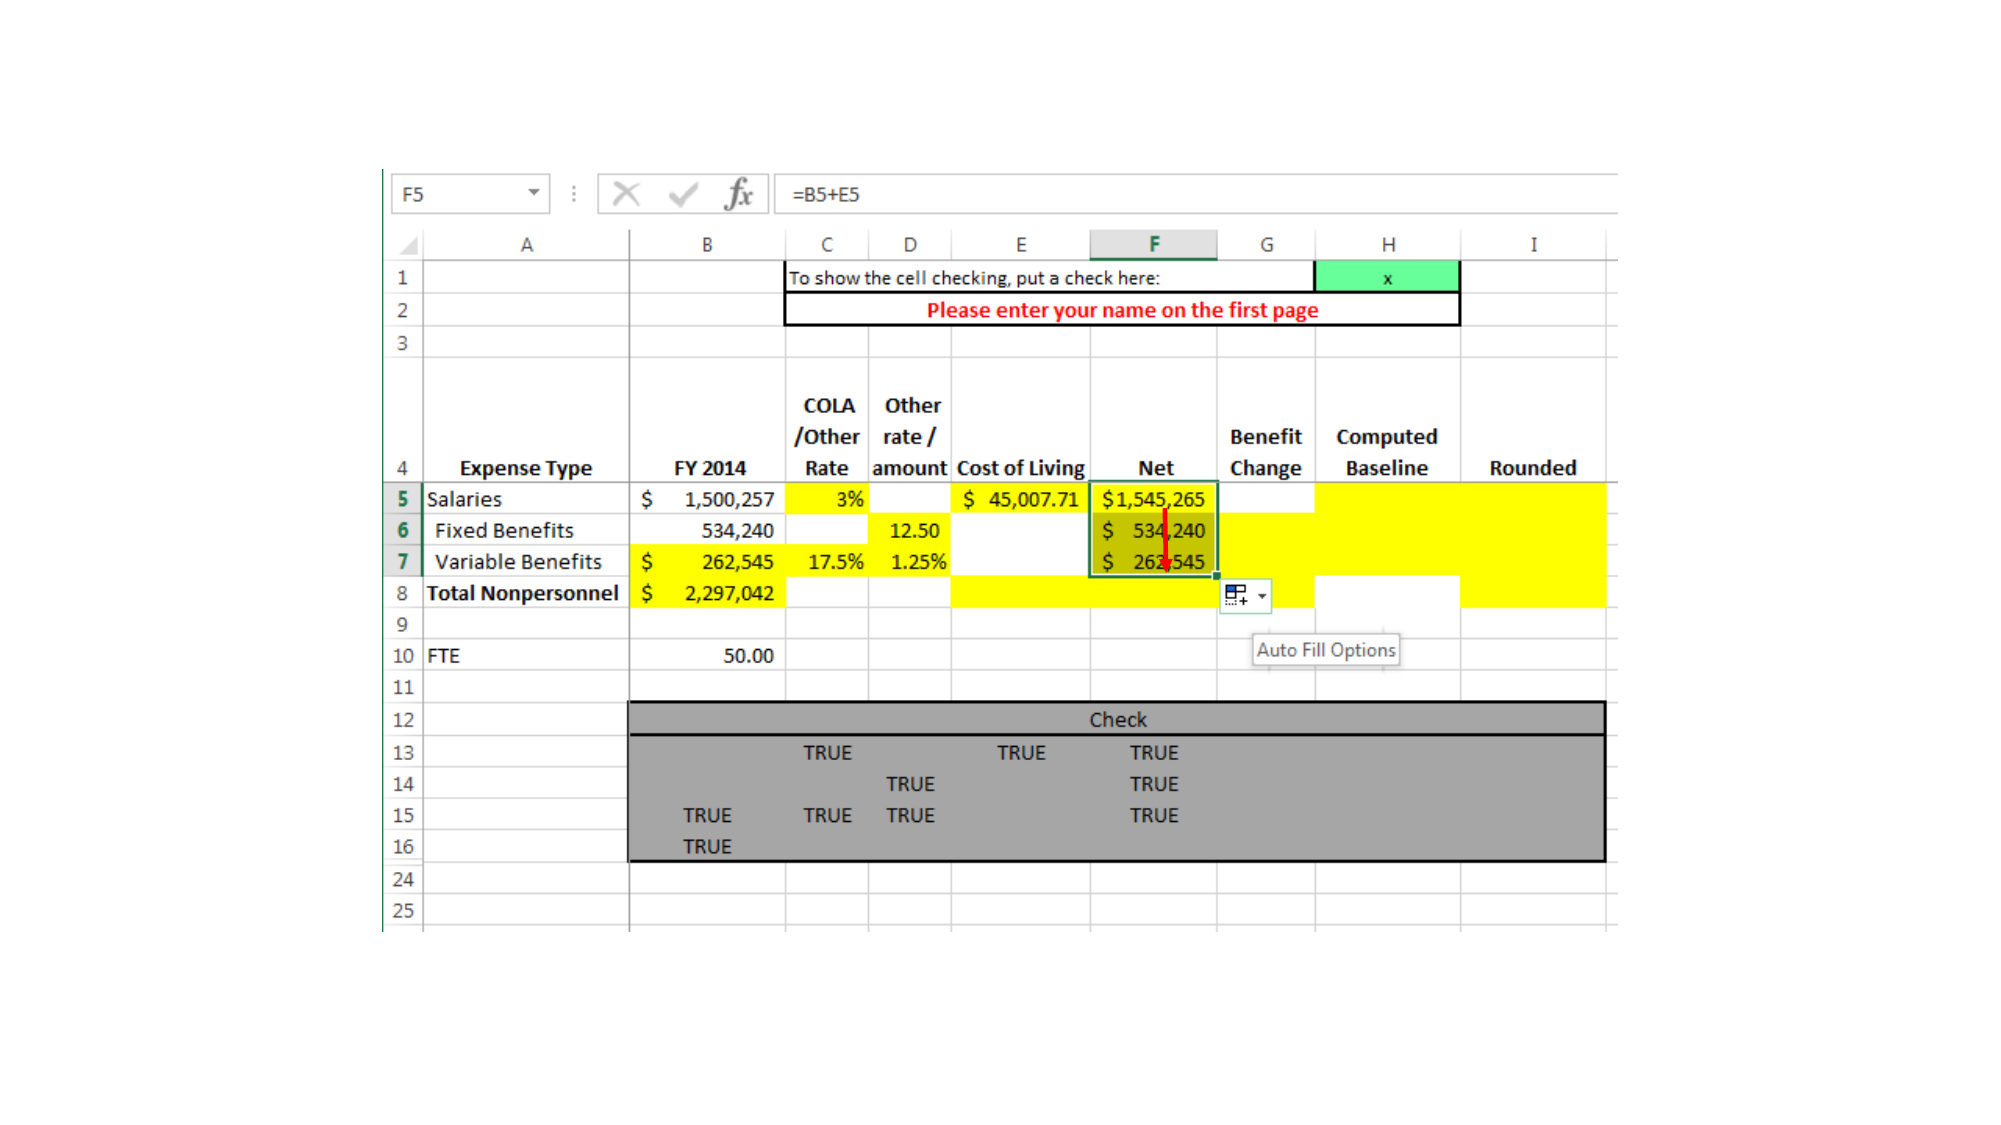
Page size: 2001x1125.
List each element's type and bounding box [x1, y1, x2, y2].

list [381, 169, 1618, 932]
